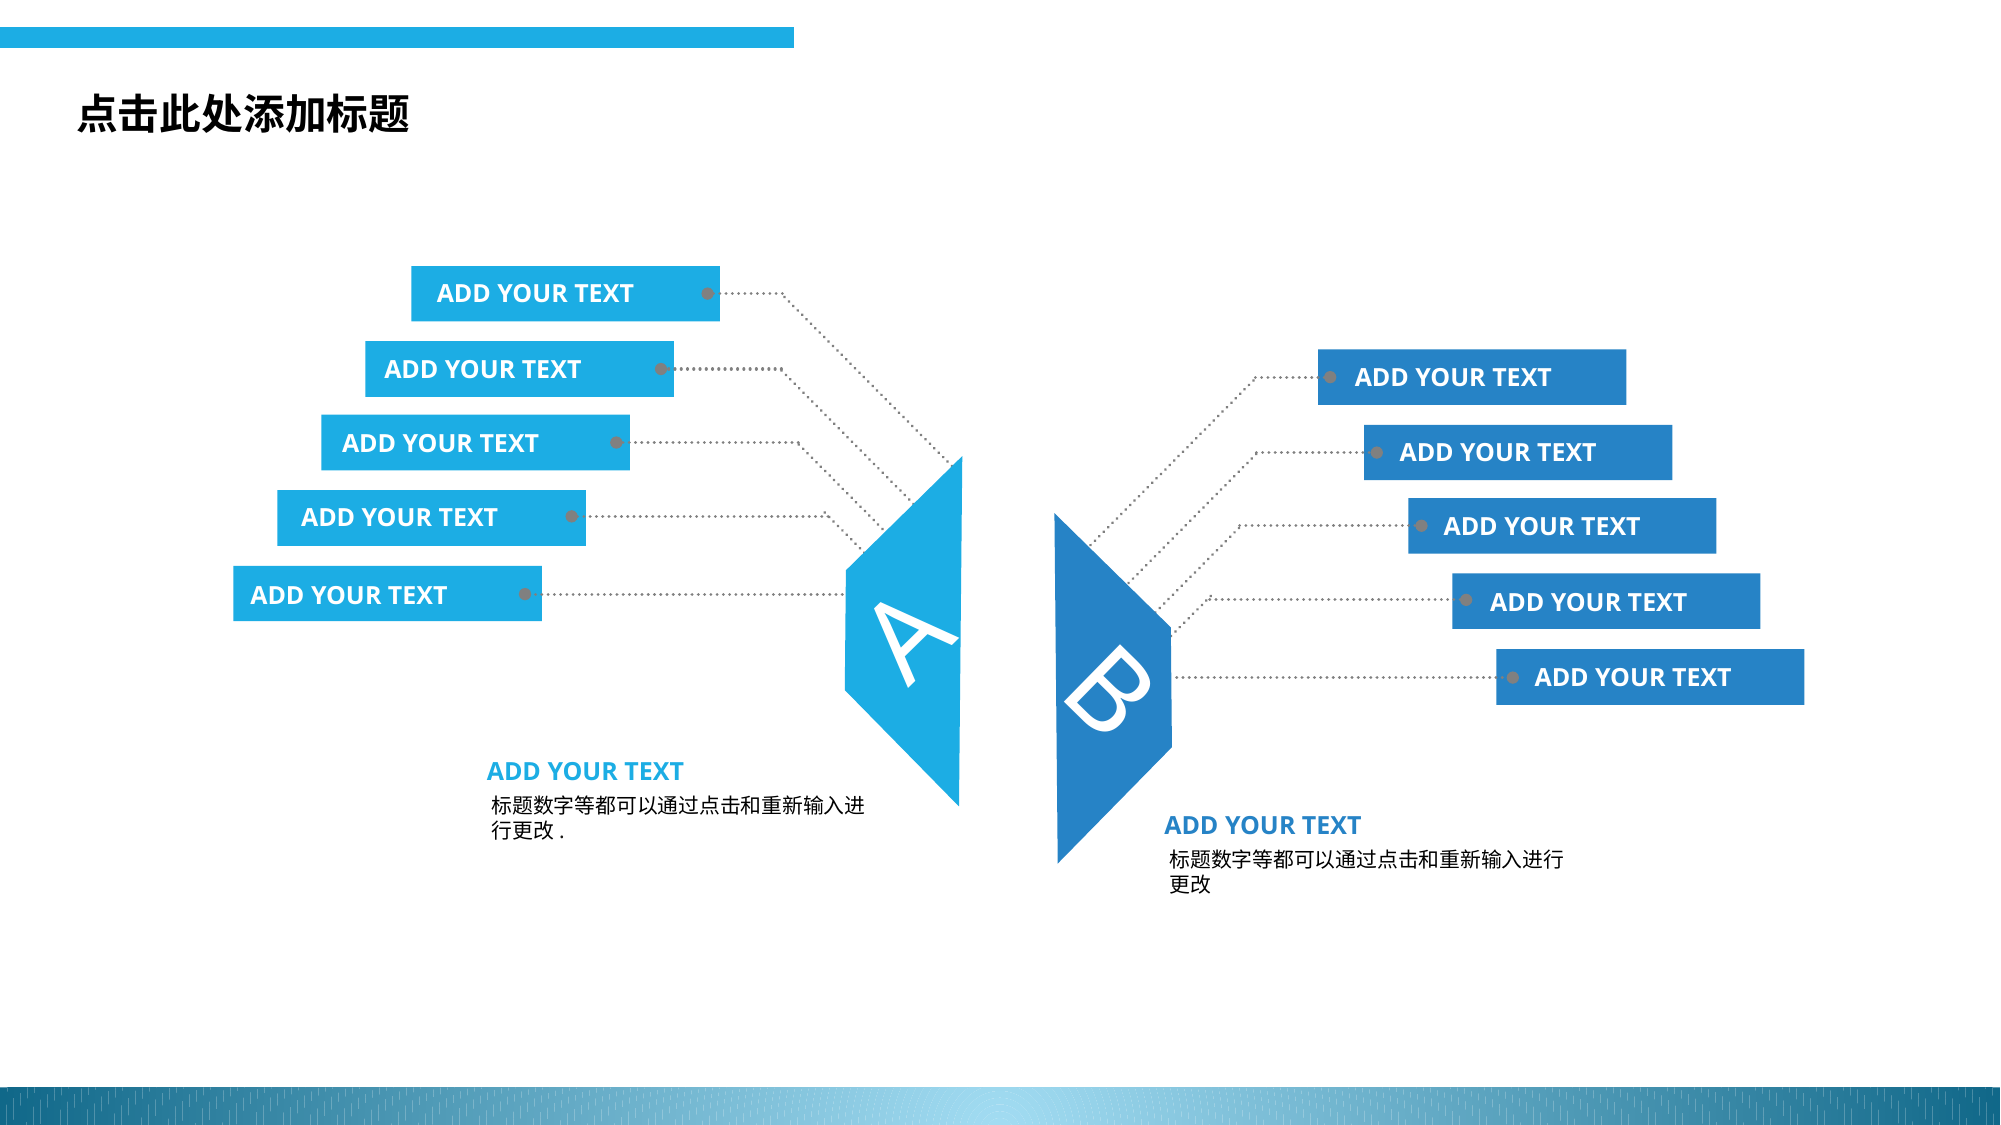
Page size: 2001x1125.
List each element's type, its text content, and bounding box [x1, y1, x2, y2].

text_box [707, 293, 961, 475]
text_box [1363, 424, 1673, 481]
text_box ADD YOUR TEXT [1519, 654, 1747, 699]
text_box [320, 414, 631, 471]
text_box ADD YOUR TEXT [422, 269, 650, 315]
text_box [1495, 648, 1806, 706]
text_box ADD YOUR TEXT [1340, 354, 1567, 400]
text_box ADD YOUR TEXT [369, 346, 597, 391]
text_box [1451, 572, 1761, 630]
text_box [660, 368, 927, 518]
text_box A [843, 453, 964, 809]
text_box ADD YOUR TEXT [327, 419, 555, 465]
text_box 标题数字等都可以通过点击和重新输入进行更改. [477, 785, 898, 850]
text_box [410, 265, 721, 322]
text_box [1317, 348, 1627, 406]
text_box [232, 565, 543, 622]
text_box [571, 512, 873, 562]
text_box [1077, 377, 1331, 559]
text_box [1111, 452, 1377, 601]
text_box [276, 489, 587, 547]
text_box ADD YOUR TEXT [286, 493, 514, 539]
text_box [1407, 497, 1717, 555]
text_box 标题数字等都可以通过点击和重新输入进行更改 [1154, 839, 1585, 905]
text_box [364, 340, 675, 398]
list 点击此处添加标题 [60, 72, 795, 161]
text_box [616, 442, 896, 543]
text_box ADD YOUR TEXT [1428, 503, 1656, 549]
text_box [1162, 595, 1467, 645]
text_box ADD YOUR TEXT [1149, 802, 1377, 848]
text_box ADD YOUR TEXT [235, 571, 463, 617]
text_box ADD YOUR TEXT [472, 748, 699, 793]
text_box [1142, 525, 1422, 626]
text_box B [1053, 510, 1173, 867]
text_box ADD YOUR TEXT [1475, 579, 1703, 624]
text_box ADD YOUR TEXT [1384, 429, 1612, 474]
